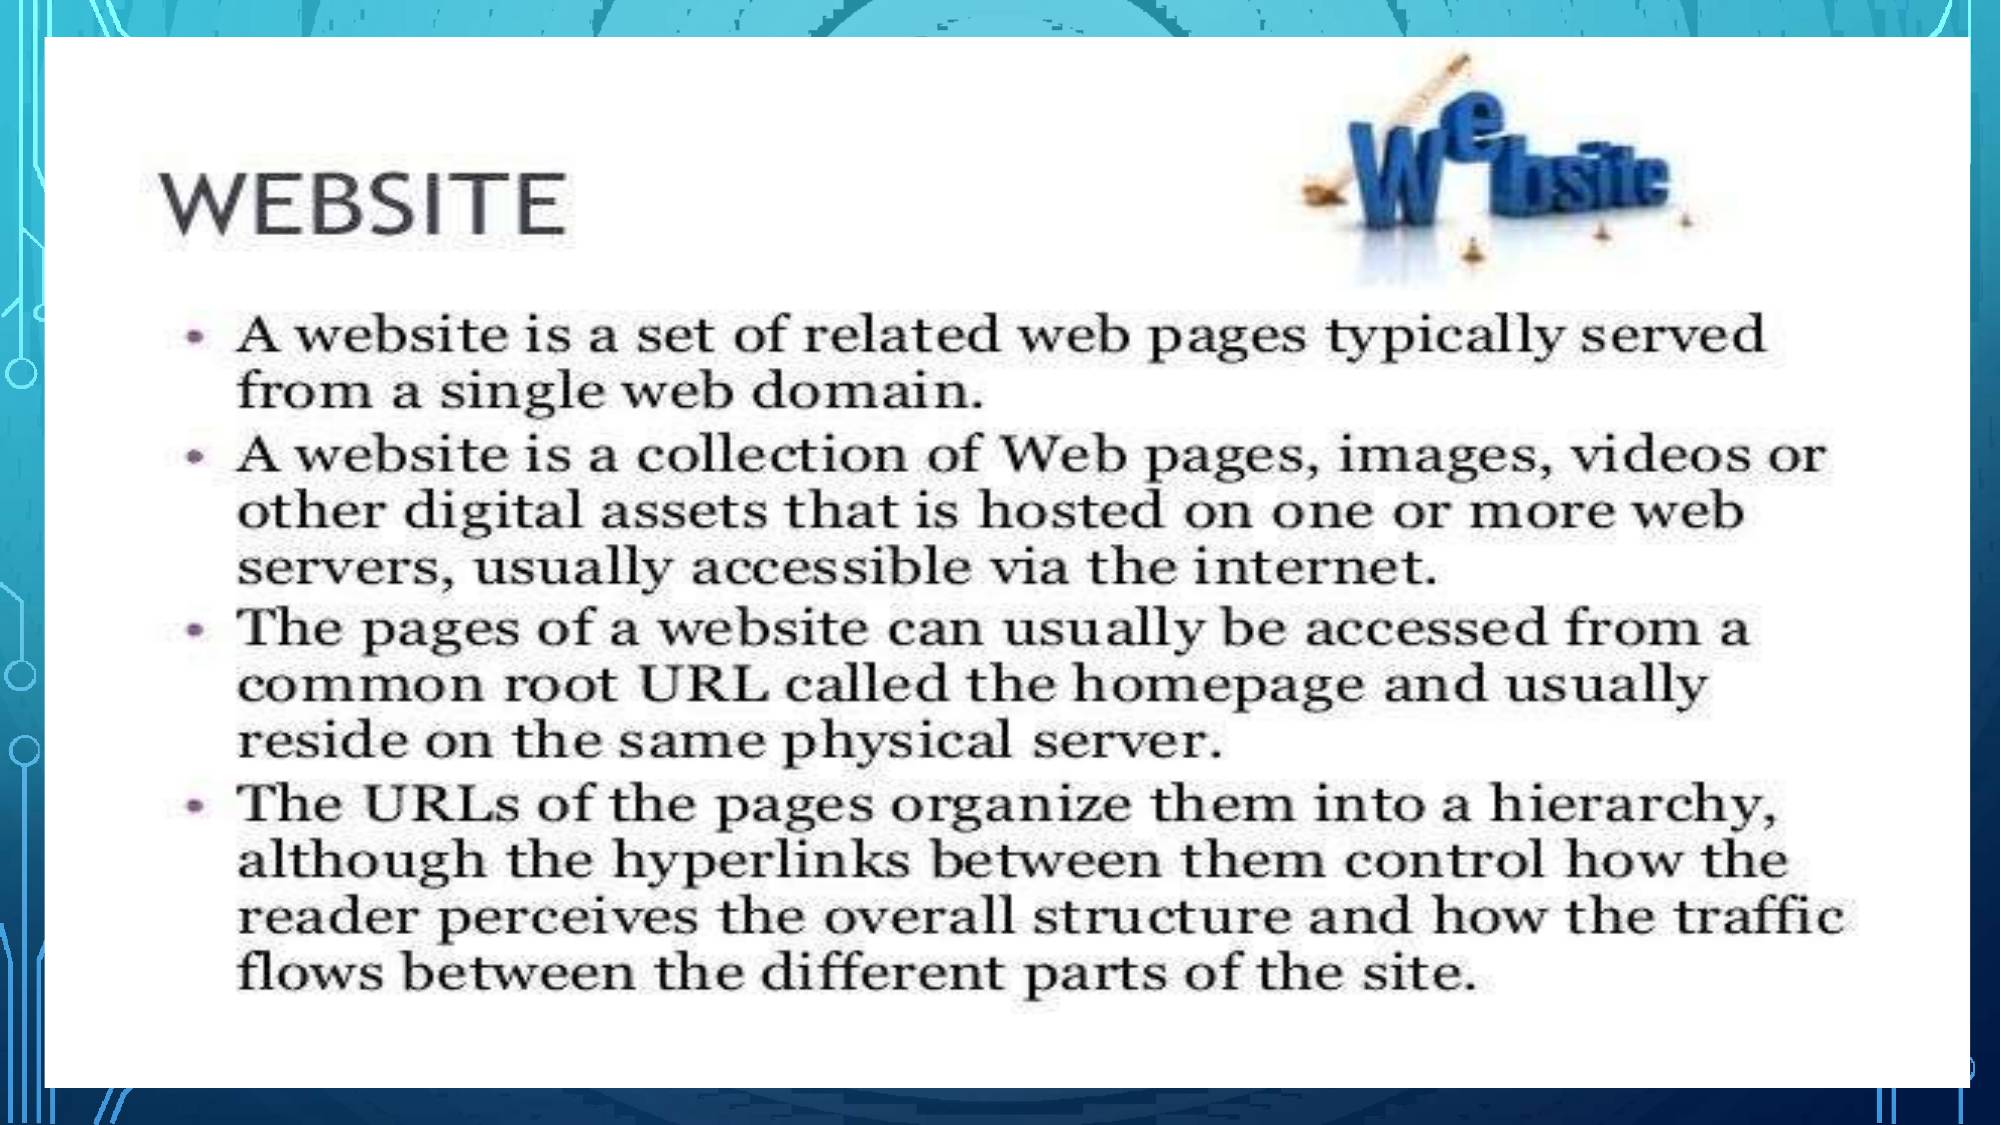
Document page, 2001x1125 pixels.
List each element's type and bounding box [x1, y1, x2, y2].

text_box [44, 37, 1971, 1088]
picture [0, 0, 2000, 1125]
